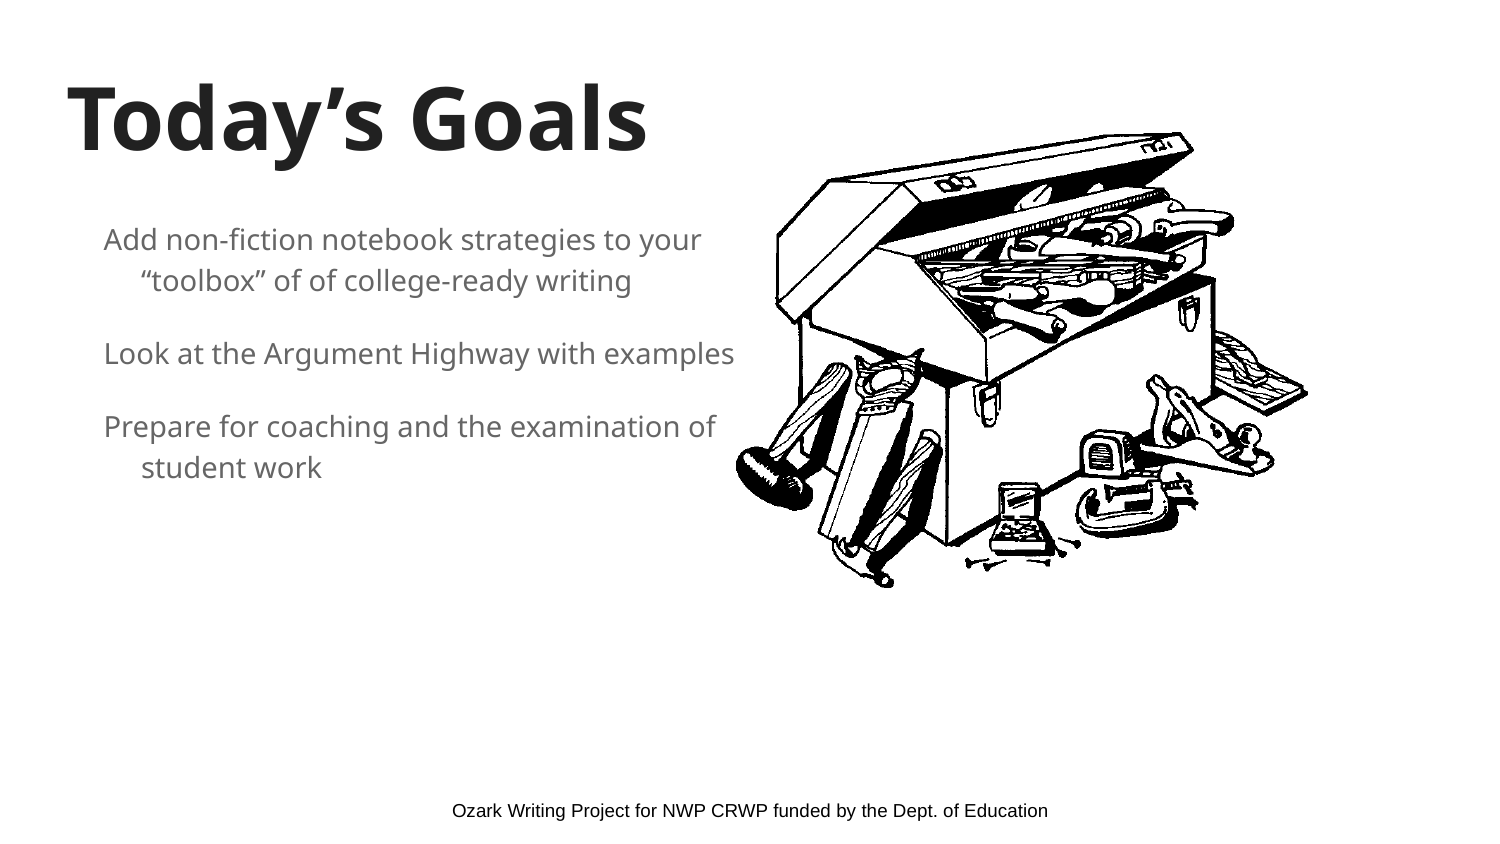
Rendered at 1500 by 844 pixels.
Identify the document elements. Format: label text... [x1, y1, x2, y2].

text_box Ozark Writing Project for NWP CRWP funded by the Dept. of Education [257, 564, 1243, 844]
picture [736, 132, 1309, 588]
list Add non-fiction notebook strategies to your “toolbox” of of college-ready writing Look at the Argument Highway with examples Prepare for coaching and the examination of student work [51, 201, 731, 750]
title Today’s Goals [51, 48, 1449, 180]
